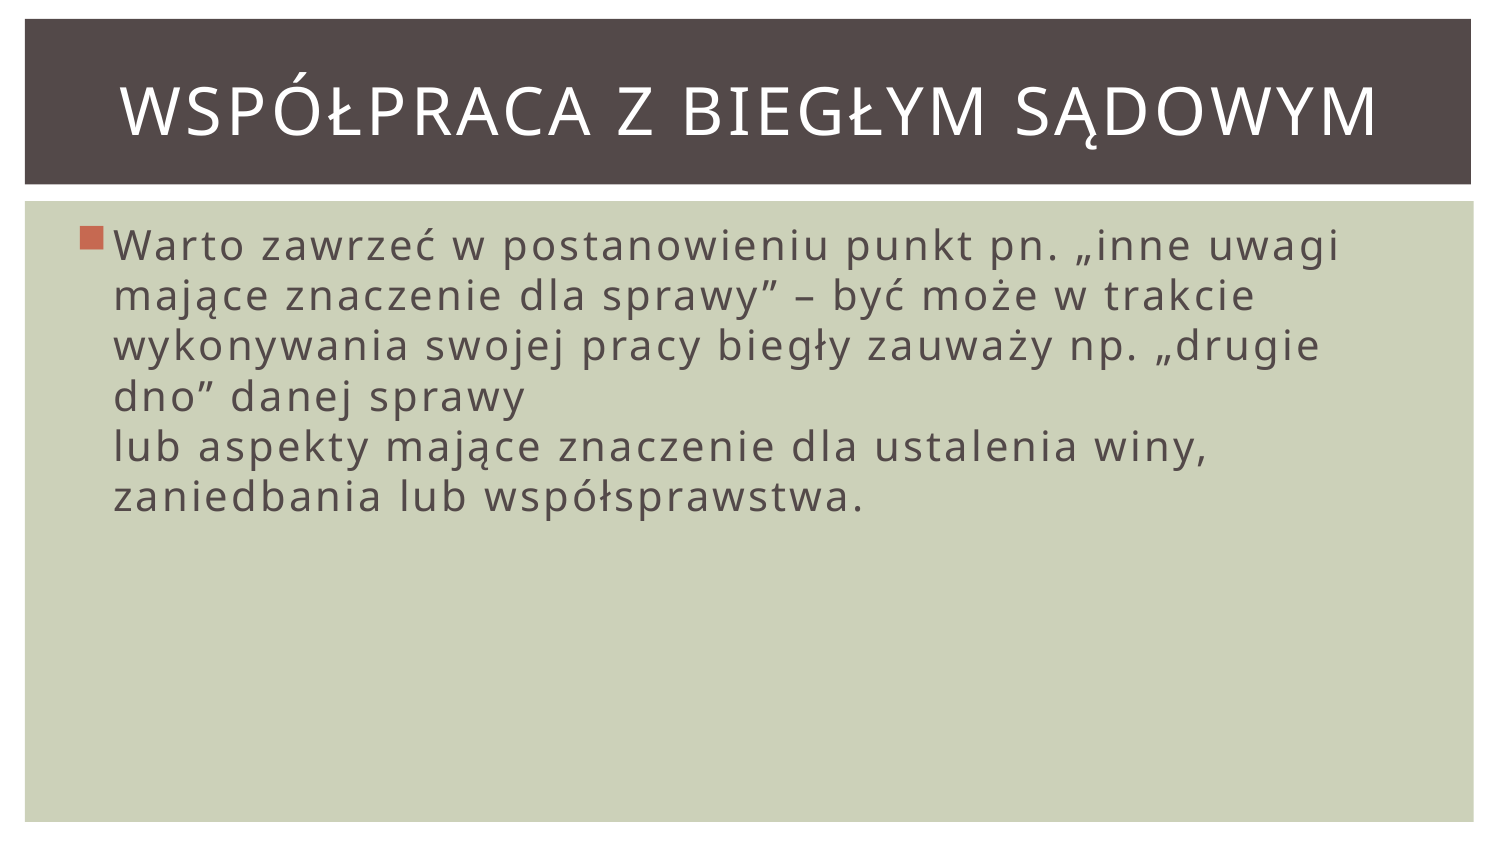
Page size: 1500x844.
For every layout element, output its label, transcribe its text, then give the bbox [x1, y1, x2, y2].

title Współpraca z biegłym sądowym [62, 43, 1438, 174]
list Warto zawrzeć w postanowieniu punkt pn. „inne uwagi mające znaczenie dla sprawy” – być może w trakcie wykonywania swojej pracy biegły zauważy np. „drugie dno” danej sprawy lub aspekty mające znaczenie dla ustalenia winy, zaniedbania lub współsprawstwa. [53, 211, 1447, 800]
